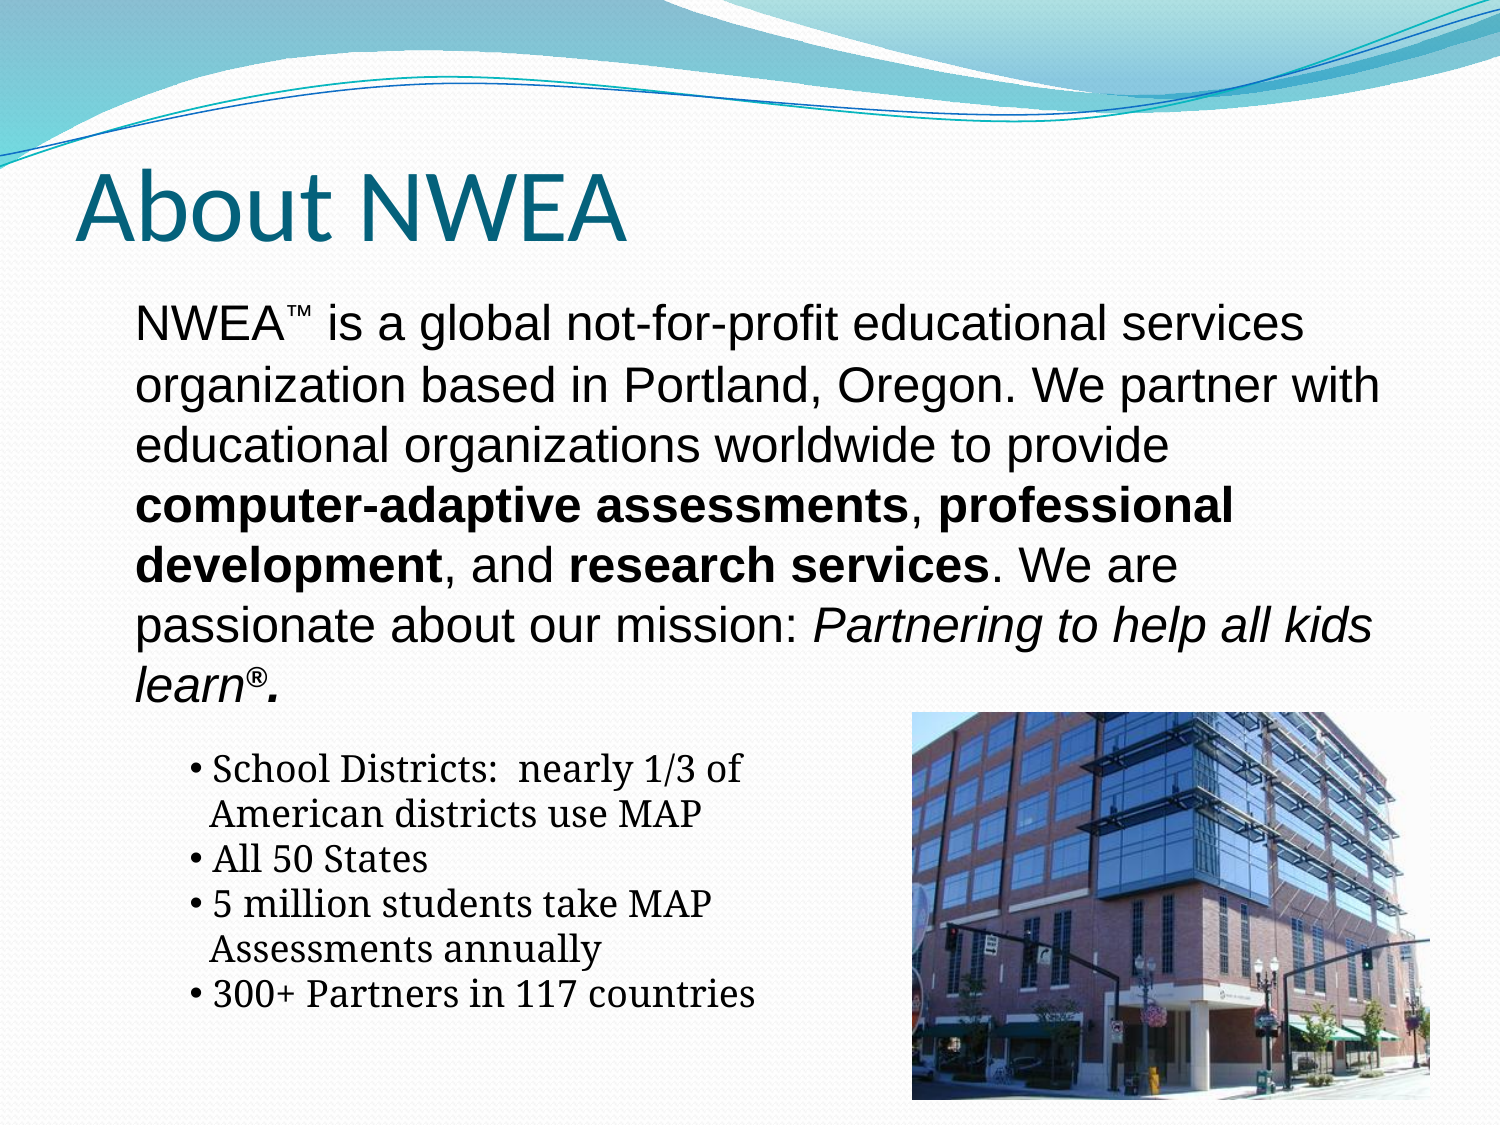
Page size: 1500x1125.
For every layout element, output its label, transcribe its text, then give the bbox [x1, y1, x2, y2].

title About NWEA [75, 75, 1425, 263]
text_box School Districts: nearly 1/3 of American districts use MAP All 50 States 5 million students take MAP Assessments annually 300+ Partners in 117 countries [174, 737, 838, 1068]
picture [912, 712, 1430, 1101]
list NWEA™ is a global not-for-profit educational services organization based in Portland, Oregon. We partner with educational organizations worldwide to provide computer-adaptive assessments, professional development, and research services. We are passionate about our mission: Partnering to help all kids learn®. [75, 275, 1425, 995]
